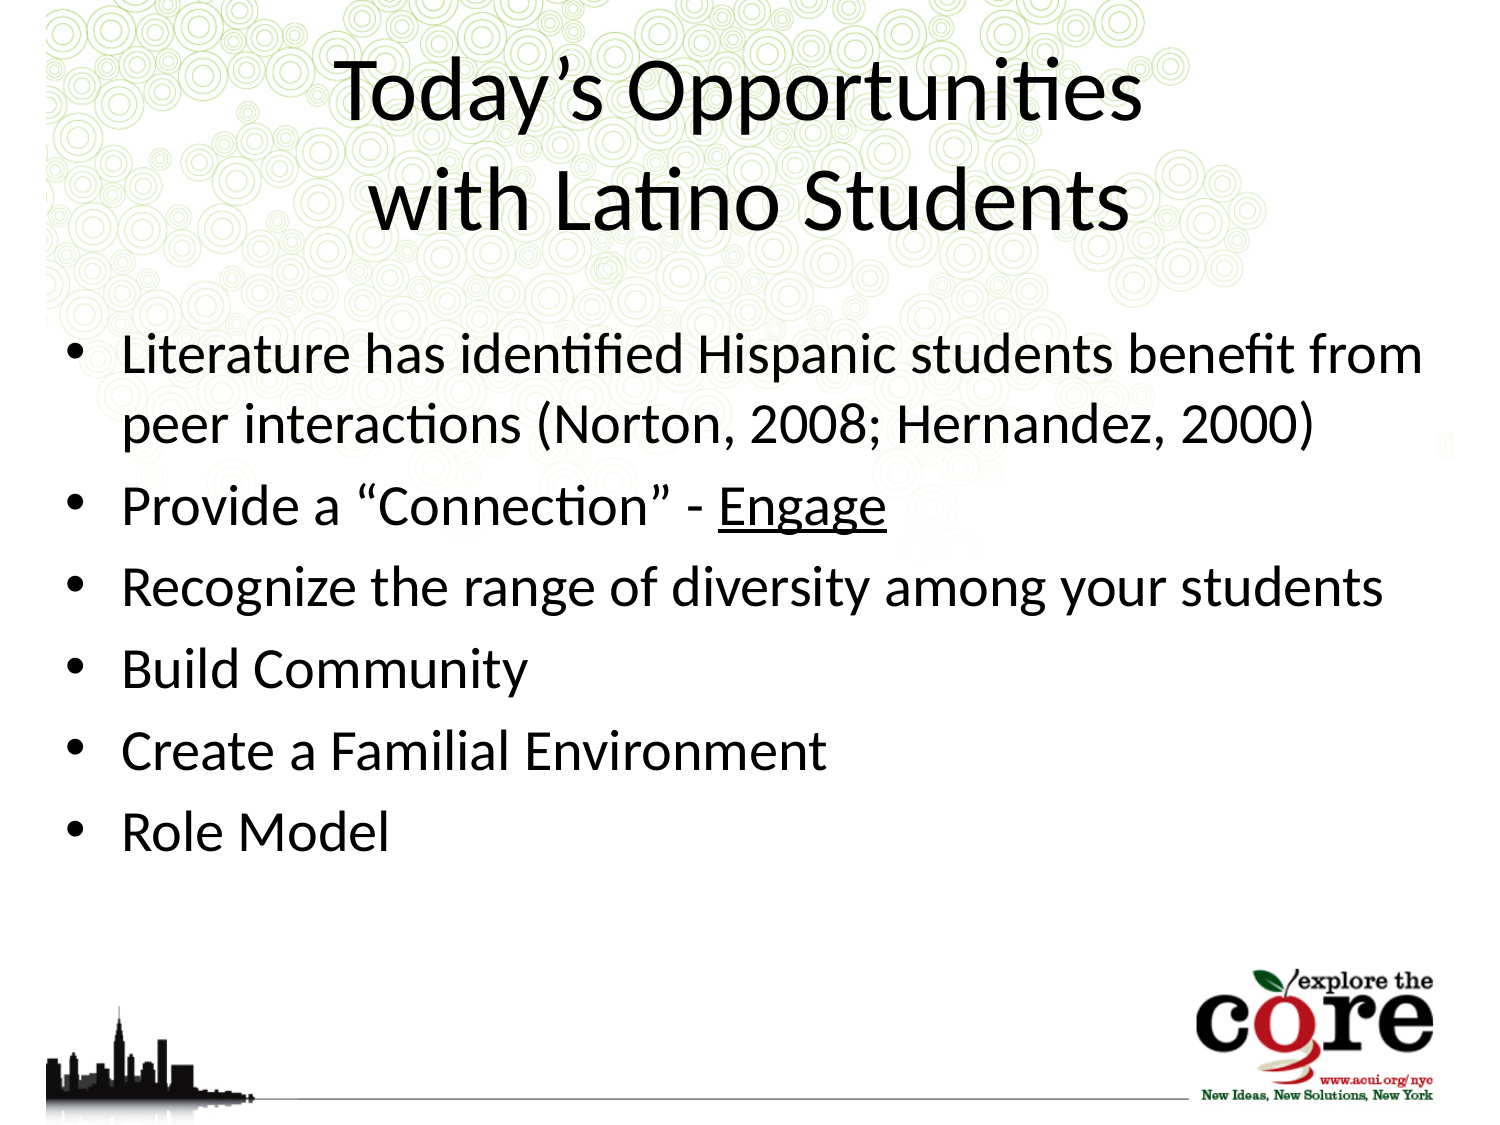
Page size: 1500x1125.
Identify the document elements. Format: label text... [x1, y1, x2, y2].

title Today’s Opportunities with Latino Students [74, 44, 1426, 233]
picture [46, 0, 1454, 1125]
list Literature has identified Hispanic students benefit from peer interactions (Norton, 2008; Hernandez, 2000) Provide a “Connection” - Engage Recognize the range of diversity among your students Build Community Create a Familial Environment Role Model [49, 307, 1451, 1051]
